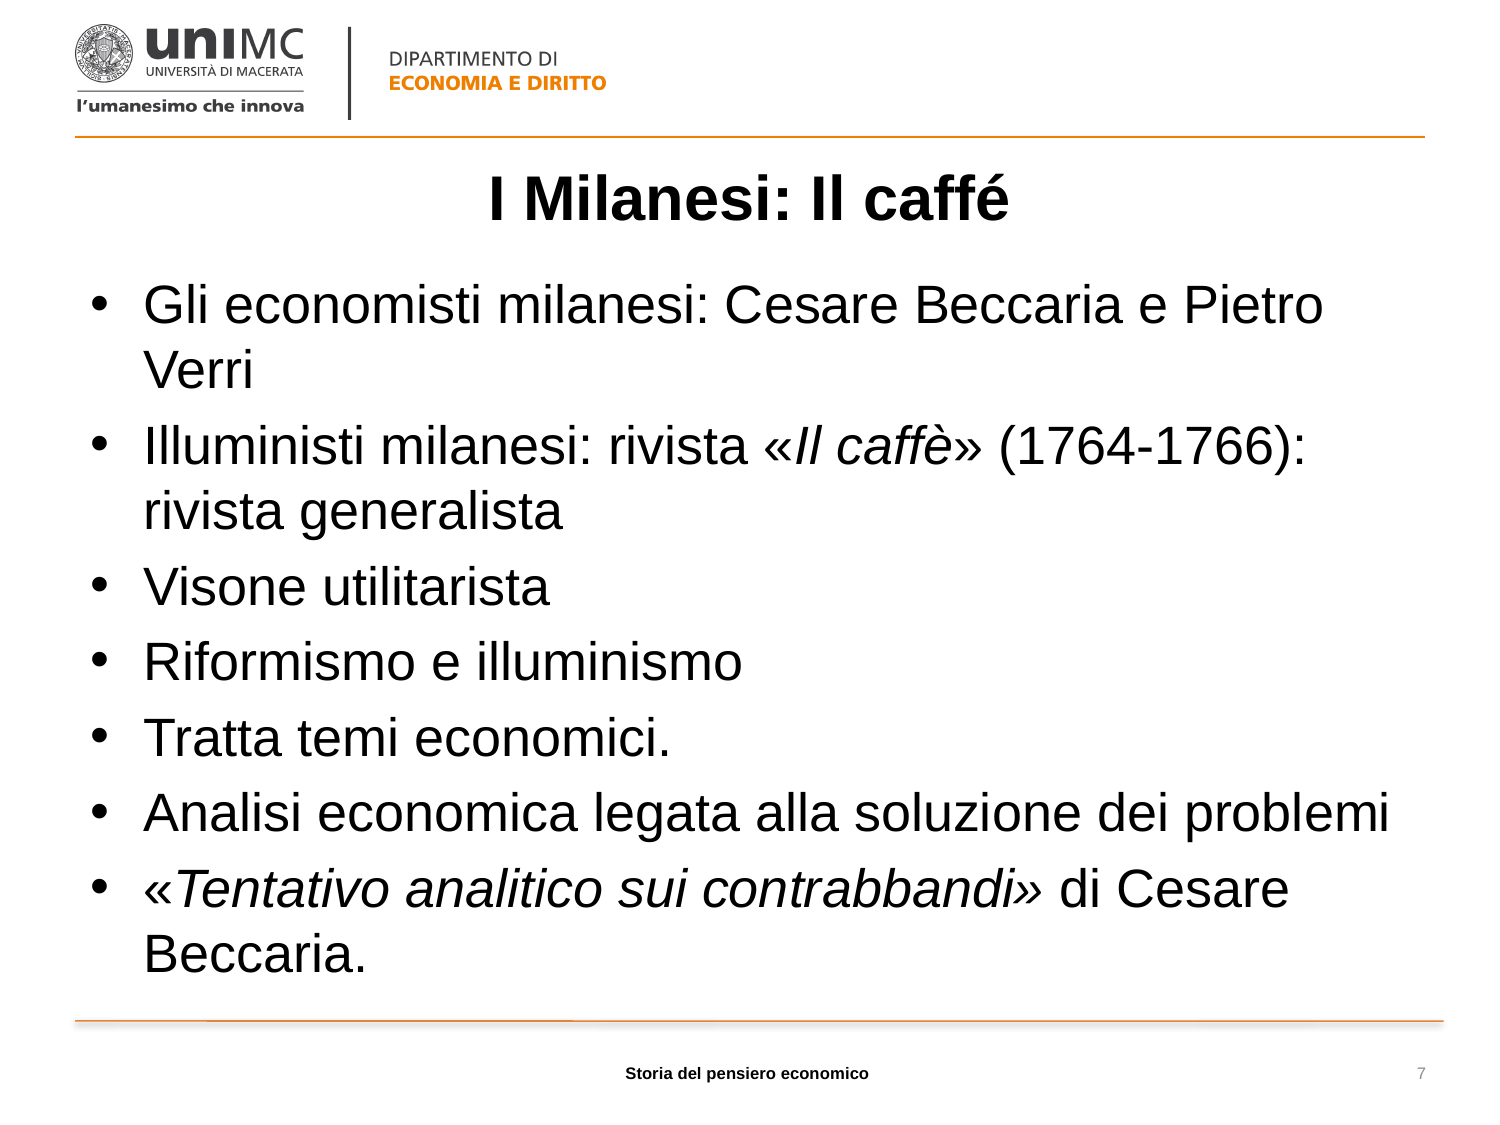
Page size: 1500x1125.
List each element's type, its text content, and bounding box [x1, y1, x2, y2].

footer Storia del pensiero economico [512, 1042, 988, 1103]
picture [75, 24, 1425, 138]
slide_number 7 [1091, 1042, 1442, 1103]
title I Milanesi: Il caffé [75, 149, 1425, 241]
list Gli economisti milanesi: Cesare Beccaria e Pietro Verri Illuministi milanesi: rivista «Il caffè» (1764-1766): rivista generalista Visone utilitarista Riformismo e illuminismo Tratta temi economici. Analisi economica legata alla soluzione dei problemi «Tentativo analitico sui contrabbandi» di Cesare Beccaria. [75, 262, 1425, 1005]
